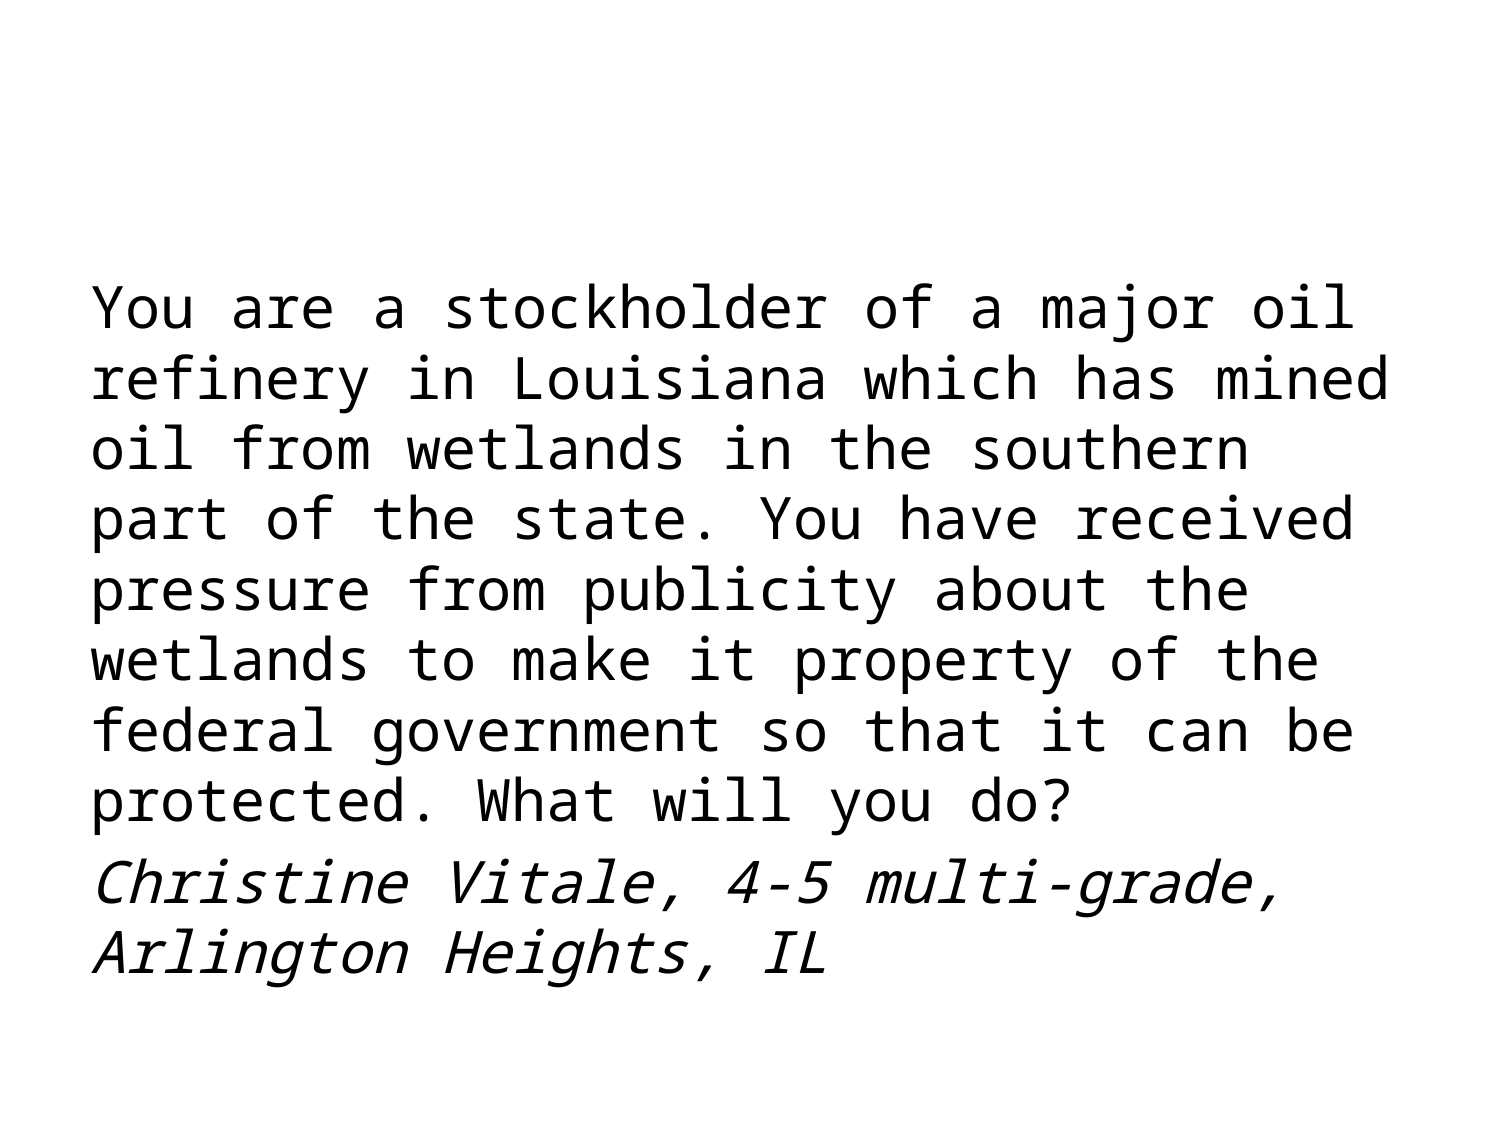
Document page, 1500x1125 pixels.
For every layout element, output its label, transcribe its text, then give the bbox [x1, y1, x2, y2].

list You are a stockholder of a major oil refinery in Louisiana which has mined oil from wetlands in the southern part of the state. You have received pressure from publicity about the wetlands to make it property of the federal government so that it can be protected. What will you do? Christine Vitale, 4-5 multi-grade, Arlington Heights, IL [75, 262, 1425, 1005]
